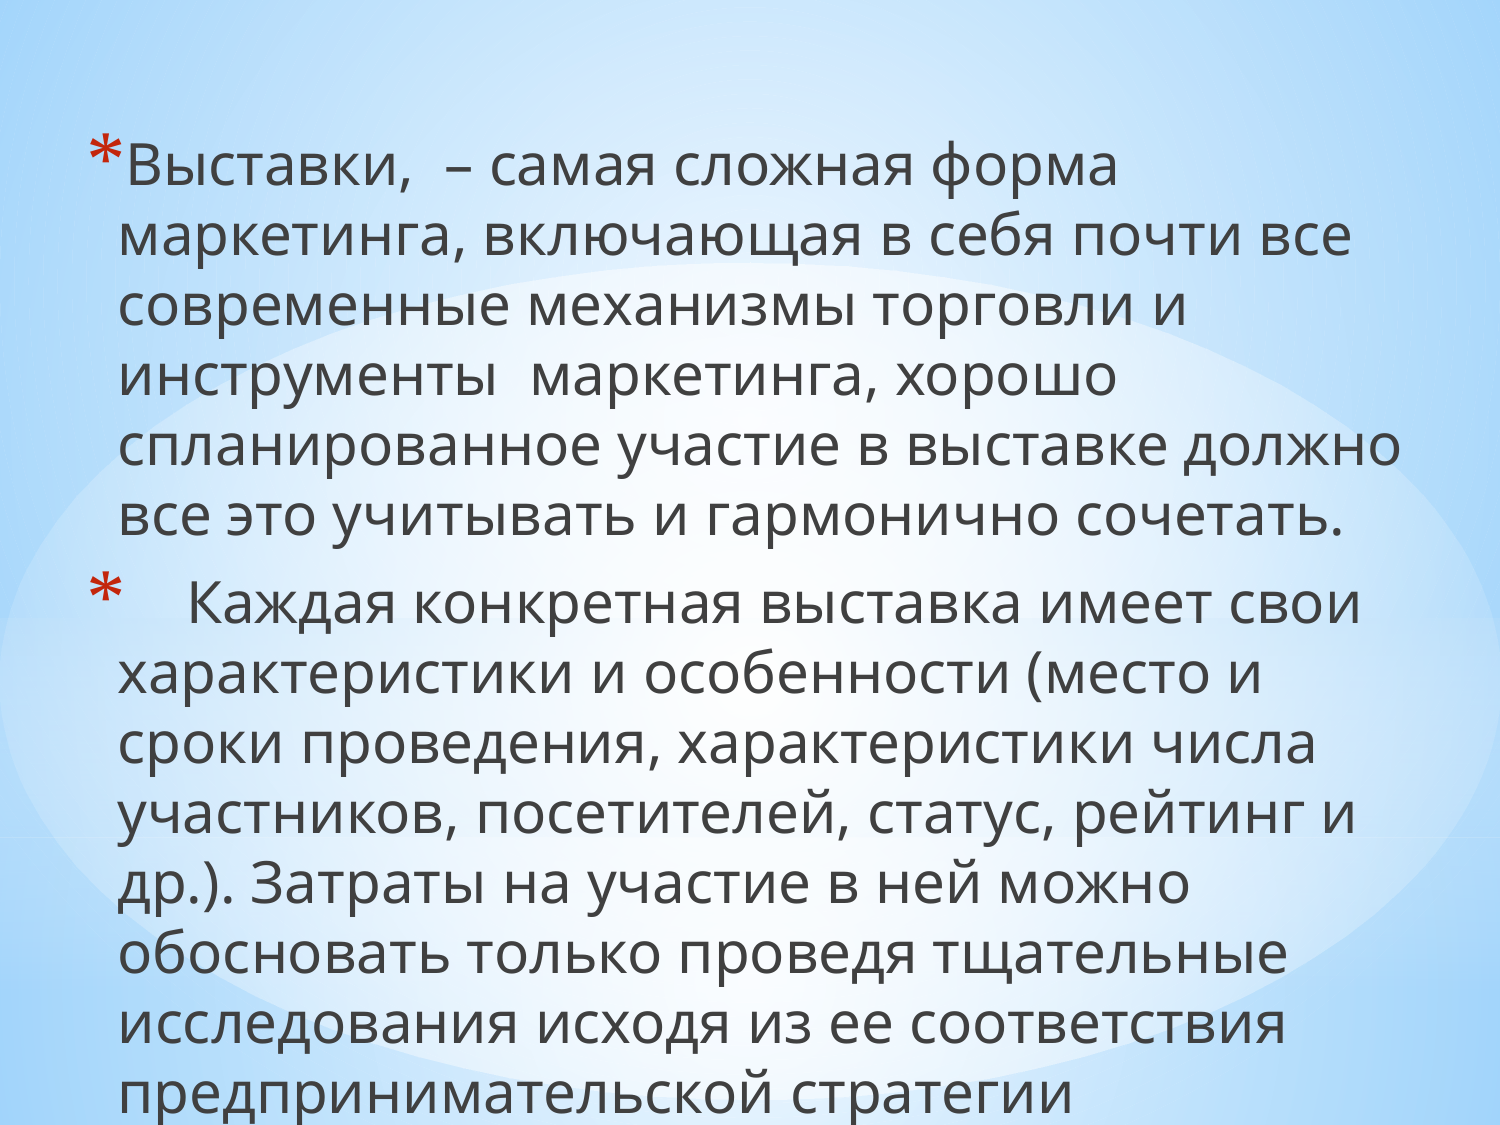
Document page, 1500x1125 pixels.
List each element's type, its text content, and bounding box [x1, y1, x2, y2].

list Выставки, – самая сложная форма маркетинга, включающая в себя почти все современные механизмы торговли и инструменты маркетинга, хорошо спланированное участие в выставке должно все это учитывать и гармонично сочетать. Каждая конкретная выставка имеет свои характеристики и особенности (место и сроки проведения, характеристики числа участников, посетителей, статус, рейтинг и др.). Затраты на участие в ней можно обосновать только проведя тщательные исследования исходя из ее соответствия предпринимательской стратегии предприятия. [64, 120, 1447, 1083]
